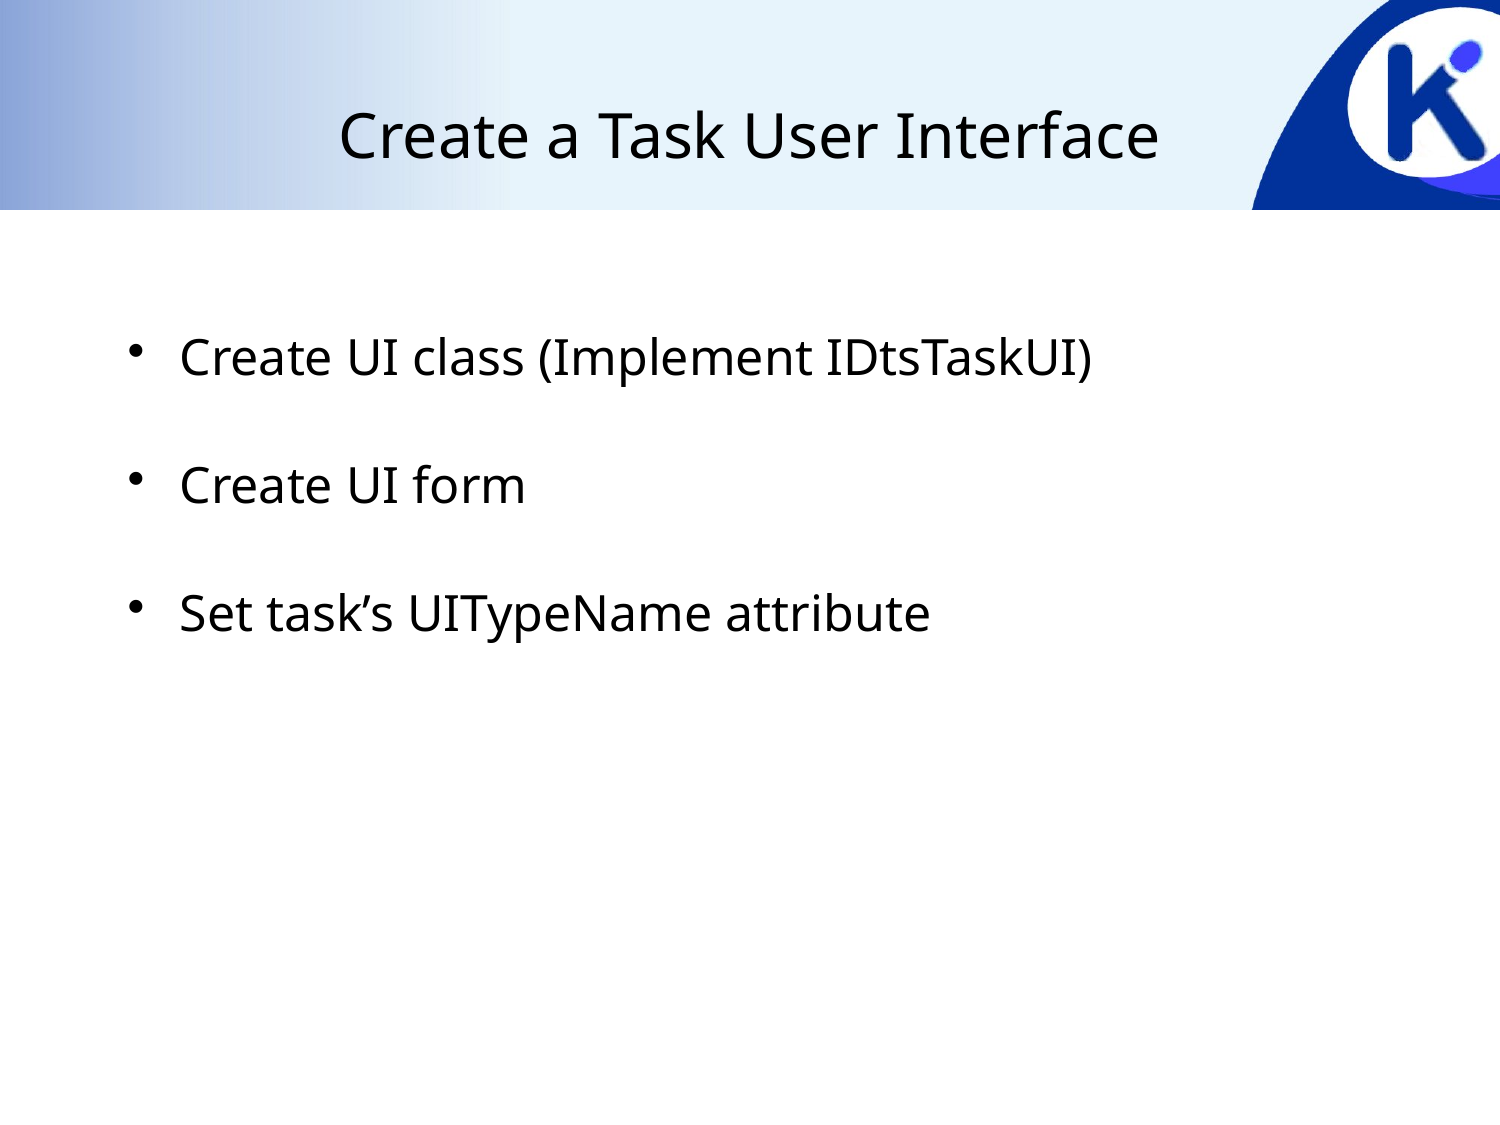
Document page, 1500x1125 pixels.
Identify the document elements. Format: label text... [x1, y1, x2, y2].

list Create UI class (Implement IDtsTaskUI) Create UI form Set task’s UITypeName attribute [112, 324, 1388, 1076]
title Create a Task User Interface [0, 46, 1500, 235]
picture [0, 0, 1500, 46]
